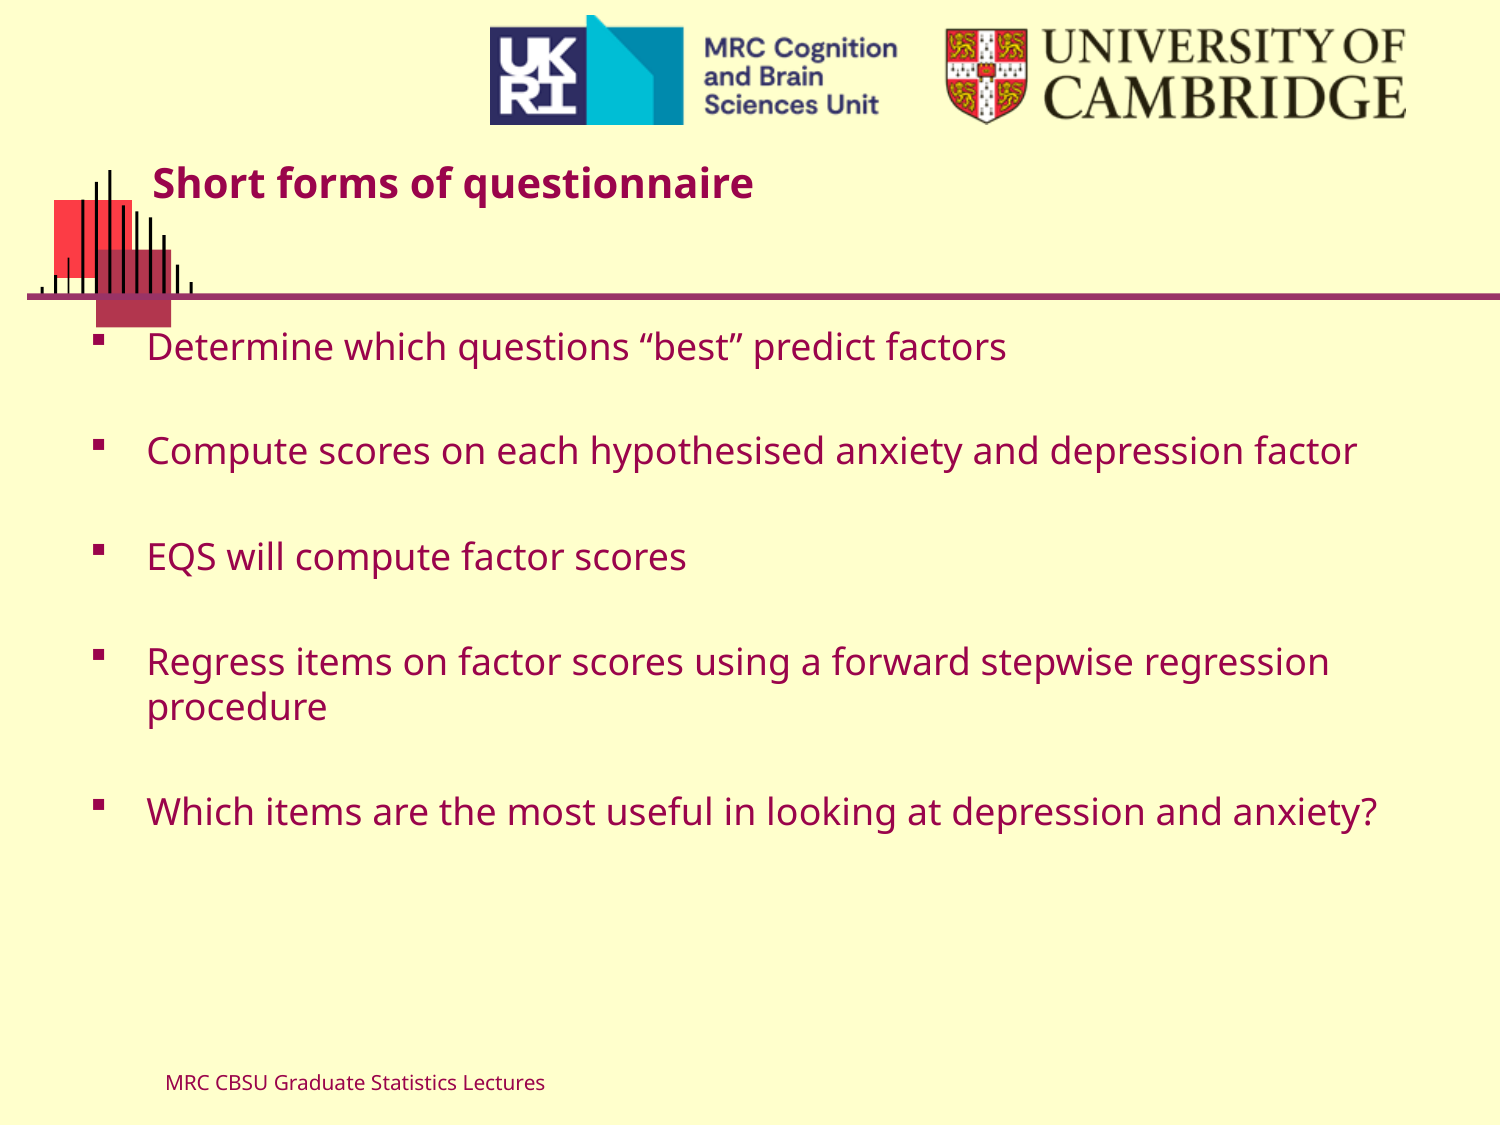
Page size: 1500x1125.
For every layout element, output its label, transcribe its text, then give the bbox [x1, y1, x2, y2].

title Short forms of questionnaire [137, 137, 988, 233]
list Determine which questions “best” predict factors Compute scores on each hypothesised anxiety and depression factor EQS will compute factor scores Regress items on factor scores using a forward stepwise regression procedure Which items are the most useful in looking at depression and anxiety? [75, 262, 1425, 1038]
footer MRC CBSU Graduate Statistics Lectures [149, 1062, 988, 1101]
picture [490, 15, 1406, 125]
